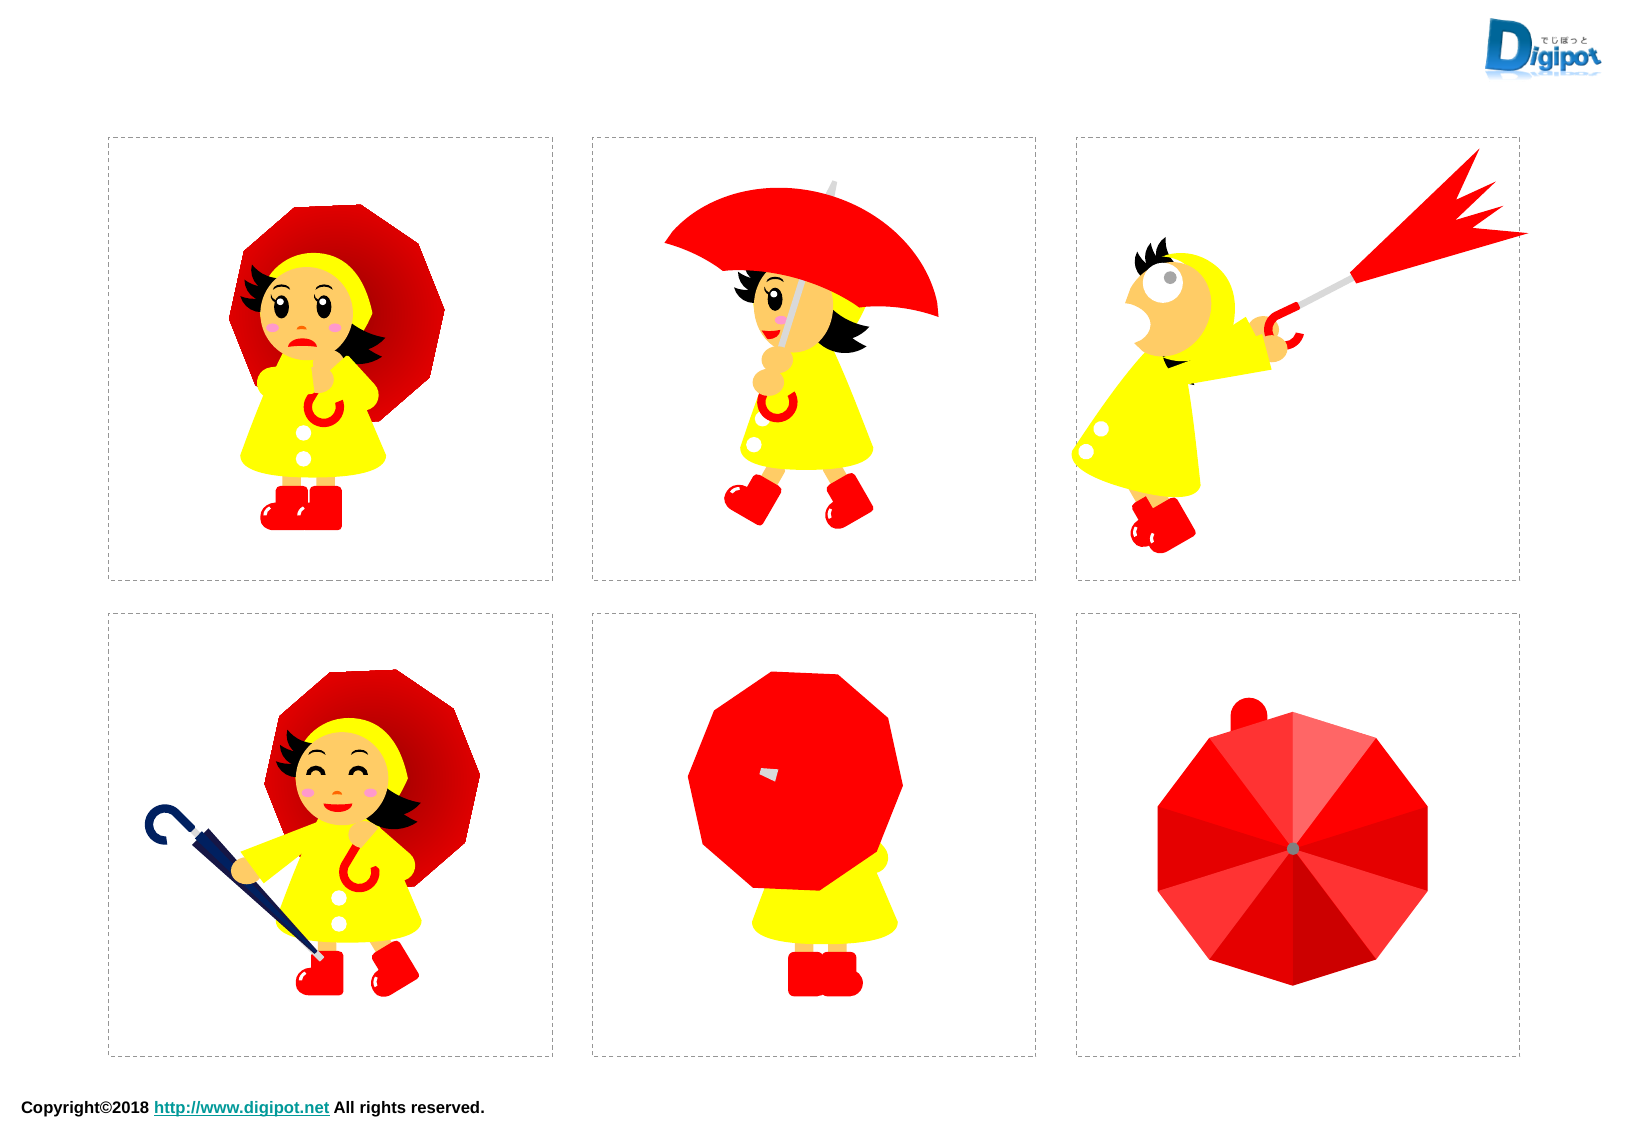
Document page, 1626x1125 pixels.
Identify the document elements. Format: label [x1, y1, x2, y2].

picture [1485, 18, 1602, 82]
text_box [687, 671, 904, 997]
text_box [209, 669, 480, 1002]
text_box [669, 180, 954, 526]
text_box [1085, 185, 1516, 551]
text_box [228, 204, 445, 531]
text_box [1142, 697, 1444, 986]
